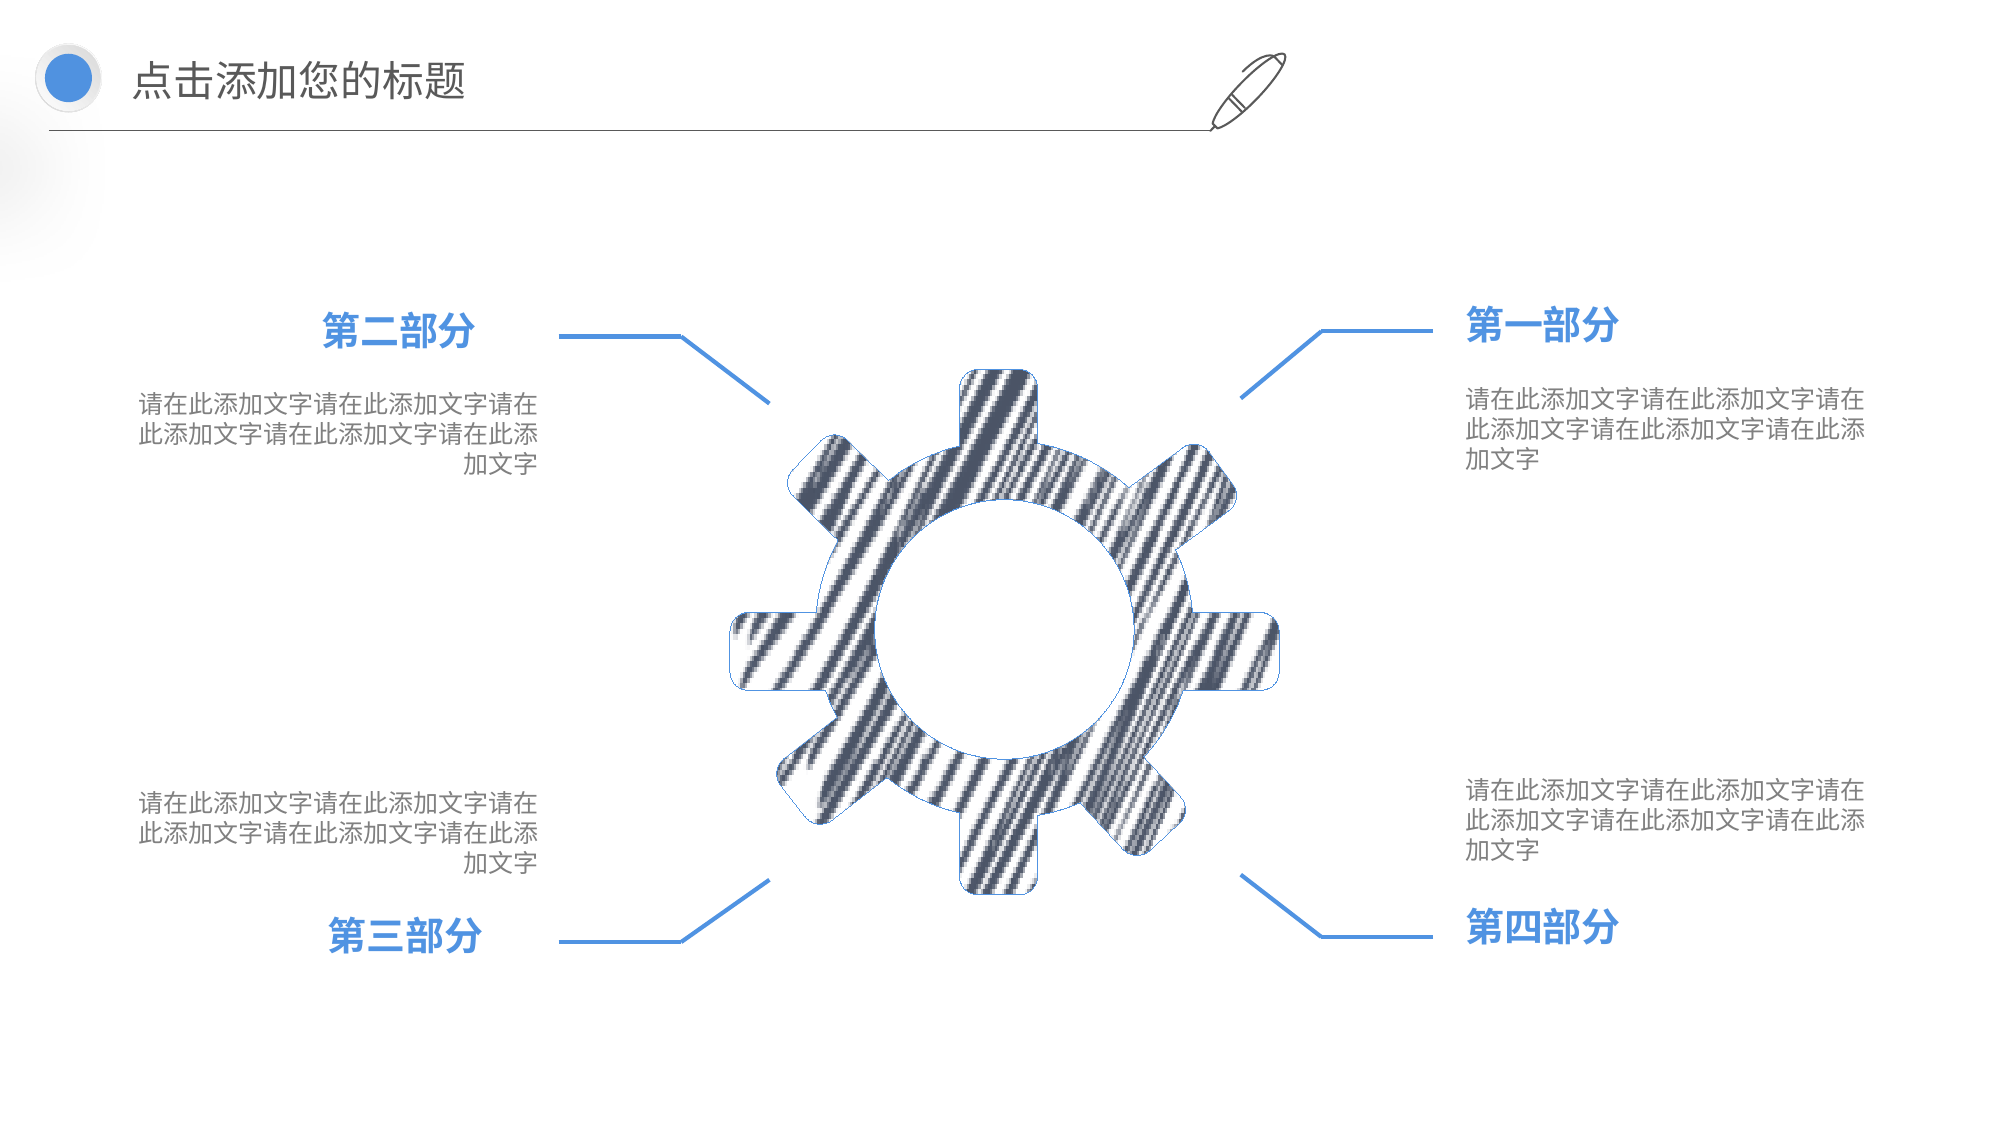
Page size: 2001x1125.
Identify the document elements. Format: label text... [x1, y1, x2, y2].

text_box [558, 336, 770, 404]
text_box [1240, 331, 1434, 399]
text_box 请在此添加文字请在此添加文字请在此添加文字请在此添加文字请在此添加文字 [106, 780, 554, 916]
text_box 第二部分 [306, 298, 559, 361]
text_box 请在此添加文字请在此添加文字请在此添加文字请在此添加文字请在此添加文字 [1450, 375, 1898, 511]
text_box 第四部分 [1450, 902, 1703, 957]
text_box [1211, 53, 1286, 131]
text_box [729, 369, 1280, 895]
text_box 请在此添加文字请在此添加文字请在此添加文字请在此添加文字请在此添加文字 [106, 380, 554, 516]
text_box 点击添加您的标题 [111, 45, 510, 116]
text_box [35, 43, 102, 113]
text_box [1240, 874, 1434, 937]
text_box 第三部分 [312, 904, 565, 966]
text_box 第一部分 [1450, 293, 1703, 356]
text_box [558, 879, 770, 943]
text_box 请在此添加文字请在此添加文字请在此添加文字请在此添加文字请在此添加文字 [1450, 767, 1898, 902]
